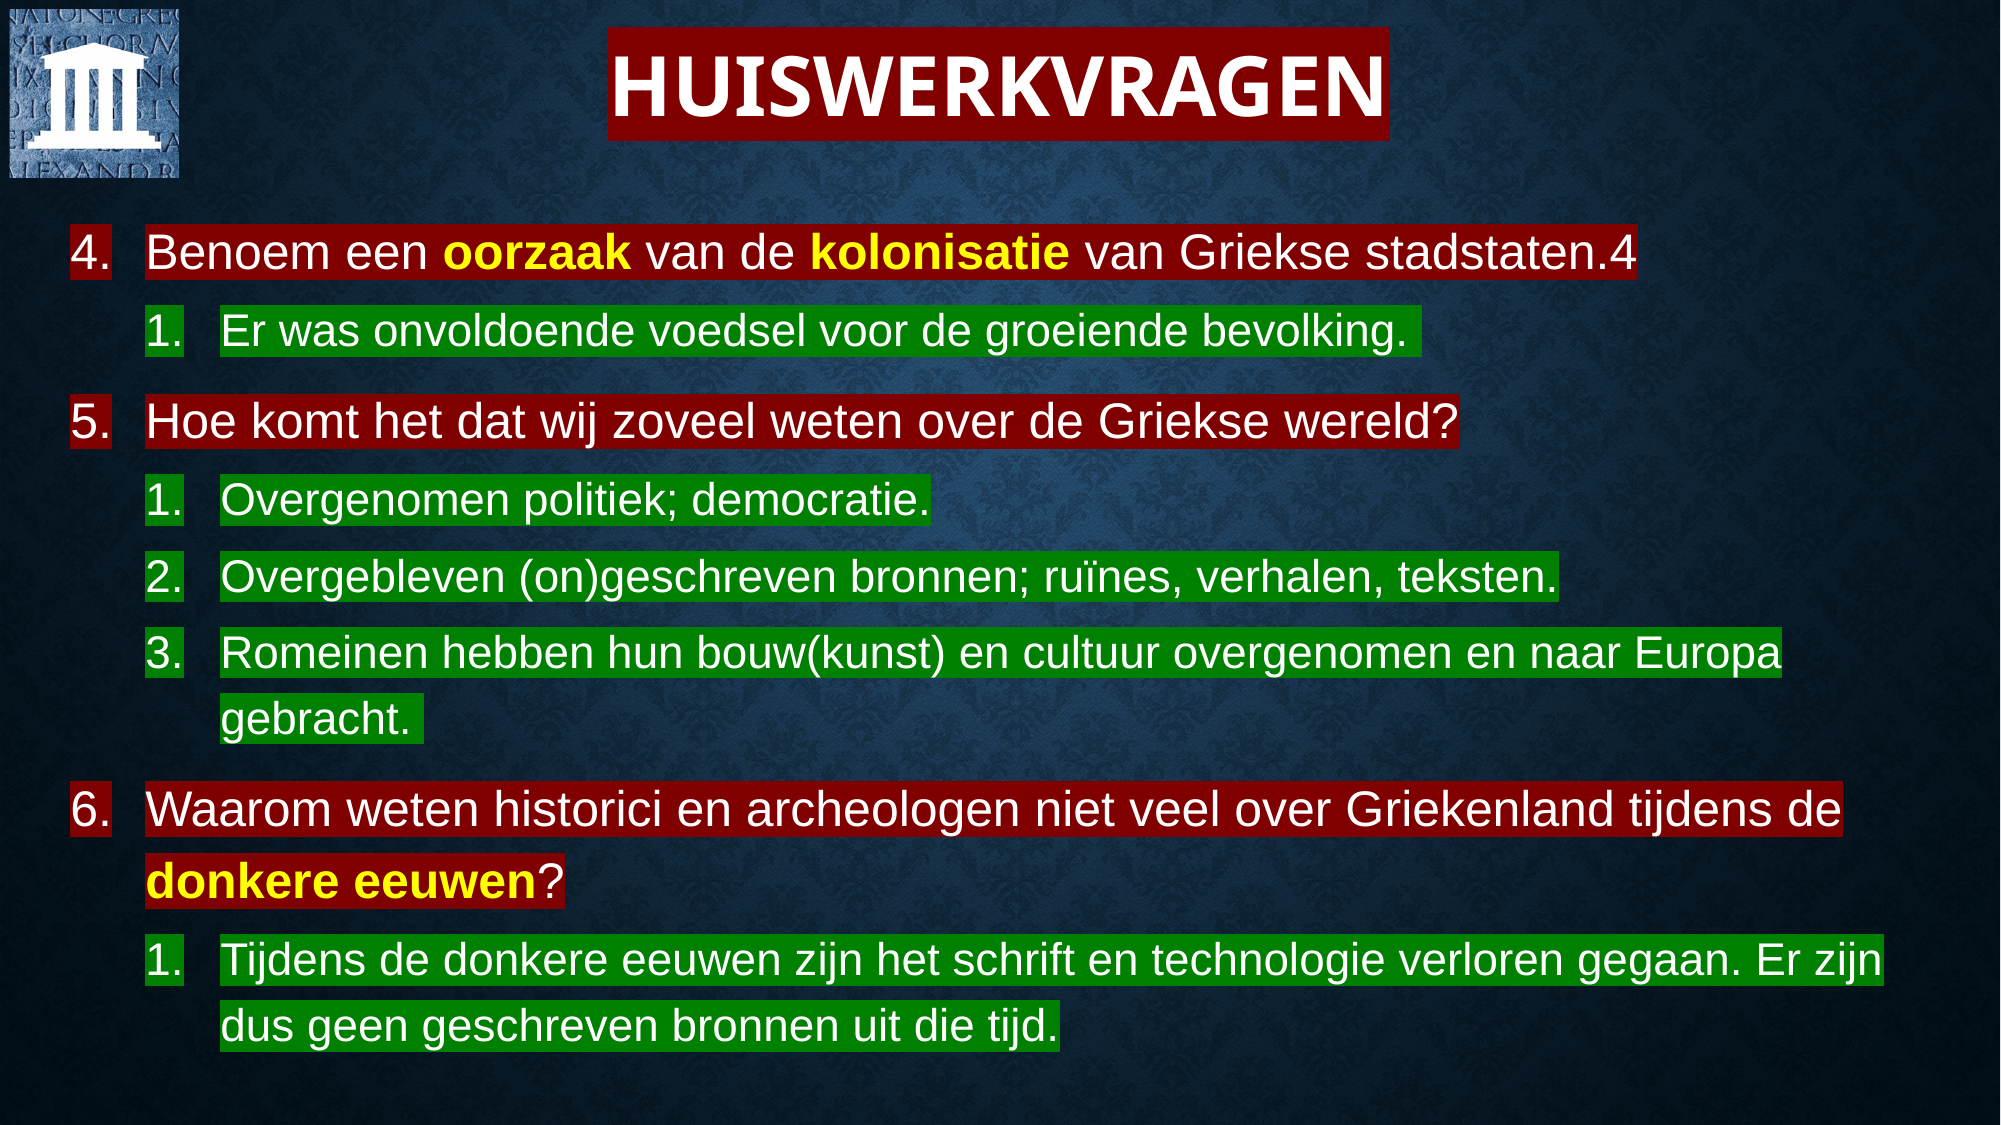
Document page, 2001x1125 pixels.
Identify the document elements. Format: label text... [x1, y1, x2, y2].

picture [9, 8, 180, 179]
list . . . Benoem een oorzaak van de kolonisatie van Griekse stadstaten.4 Er was onvoldoende voedsel voor de groeiende bevolking. Hoe komt het dat wij zoveel weten over de Griekse wereld? Overgenomen politiek; democratie. Overgebleven (on)geschreven bronnen; ruïnes, verhalen, teksten. Romeinen hebben hun bouw(kunst) en cultuur overgenomen en naar Europa gebracht. Waarom weten historici en archeologen niet veel over Griekenland tijdens de donkere eeuwen? Tijdens de donkere eeuwen zijn het schrift en technologie verloren gegaan. Er zijn dus geen geschreven bronnen uit die tijd. [55, 128, 1972, 956]
title Huiswerkvragen [149, 0, 1849, 128]
